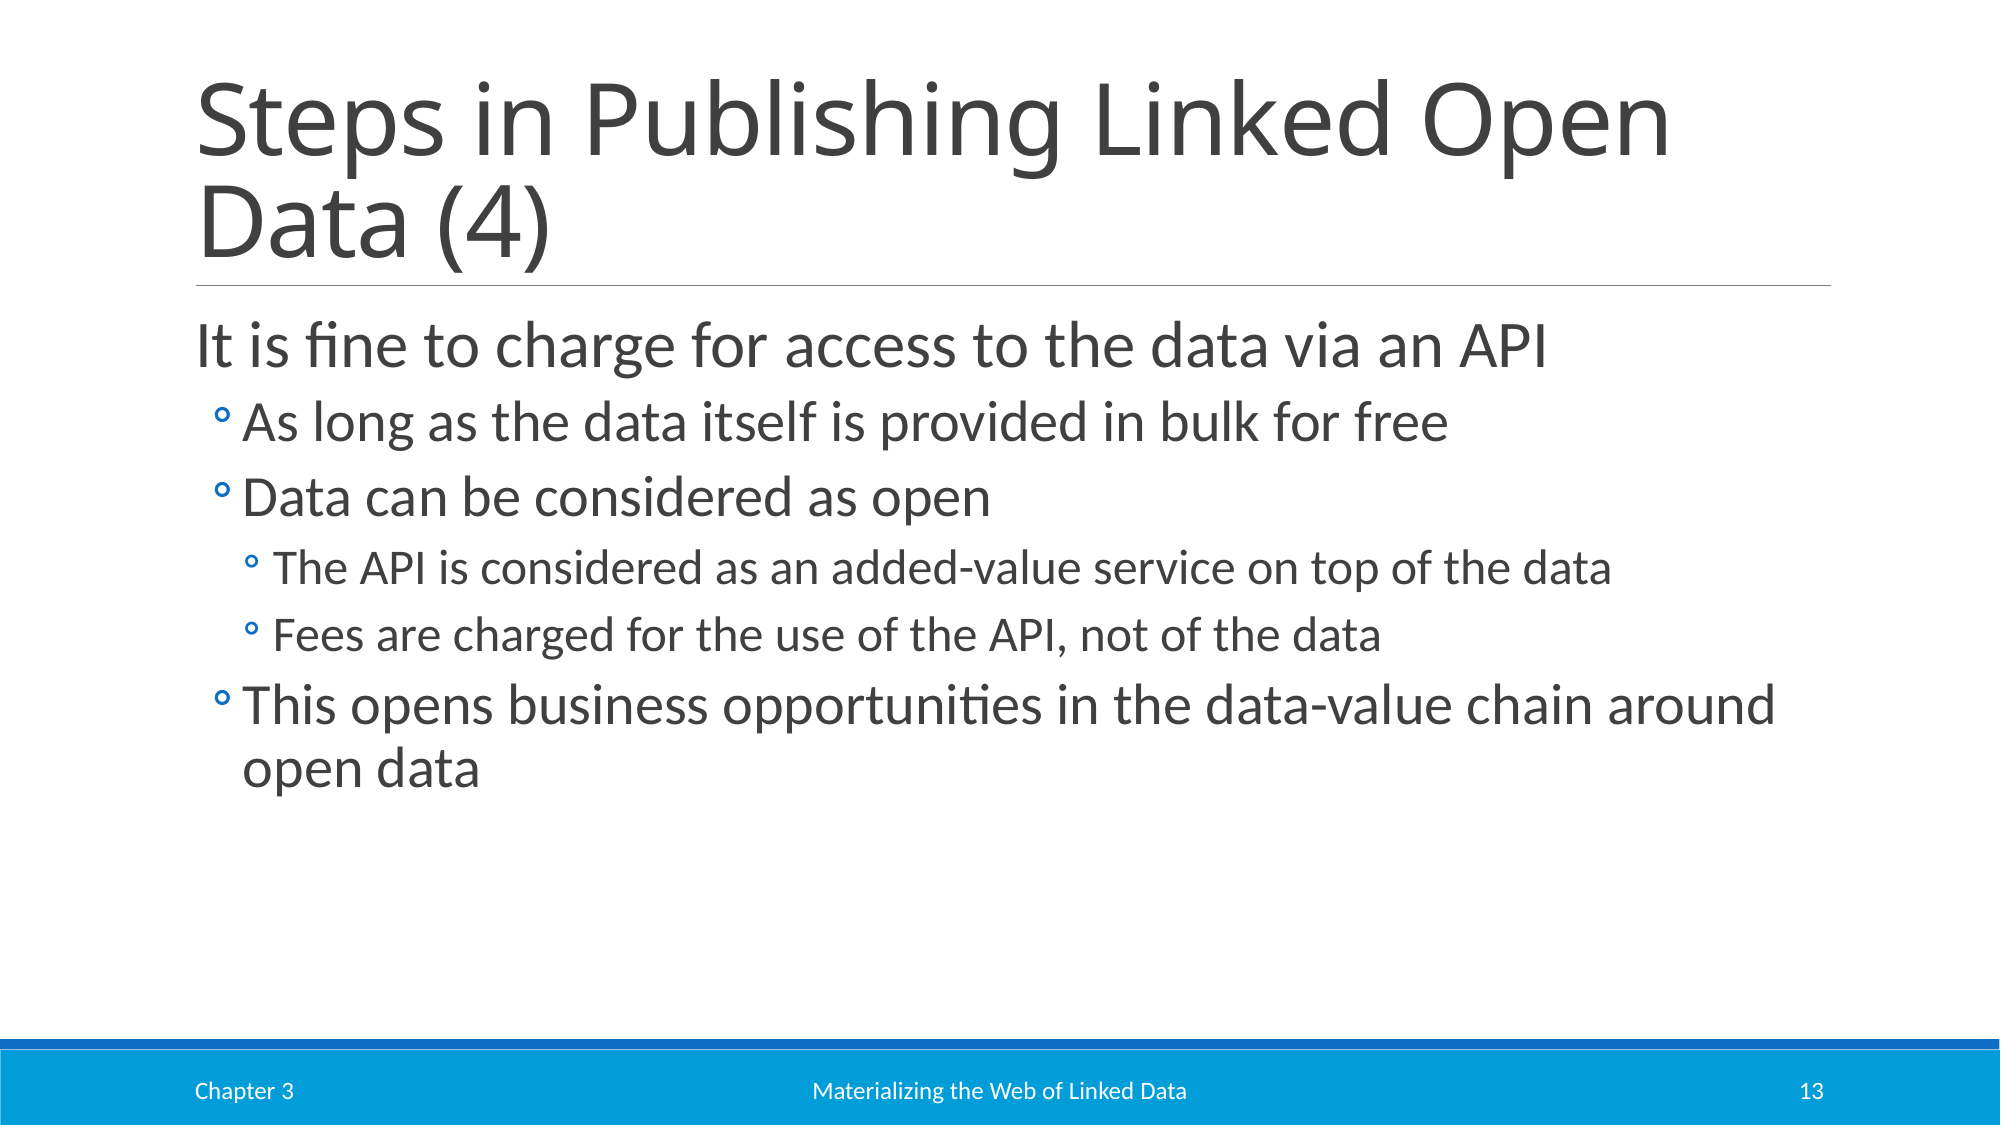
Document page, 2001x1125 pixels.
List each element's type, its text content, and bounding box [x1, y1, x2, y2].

slide_number 13 [1624, 1059, 1840, 1120]
list It is fine to charge for access to the data via an API As long as the data itself is provided in bulk for free Data can be considered as open The API is considered as an added-value service on top of the data Fees are charged for the use of the API, not of the data This opens business opportunities in the data-value chain around open data [180, 302, 1830, 963]
slide_number Chapter 3 [180, 1059, 586, 1120]
title Steps in Publishing Linked Open Data (4) [180, 47, 1830, 285]
footer Materializing the Web of Linked Data [604, 1059, 1396, 1120]
